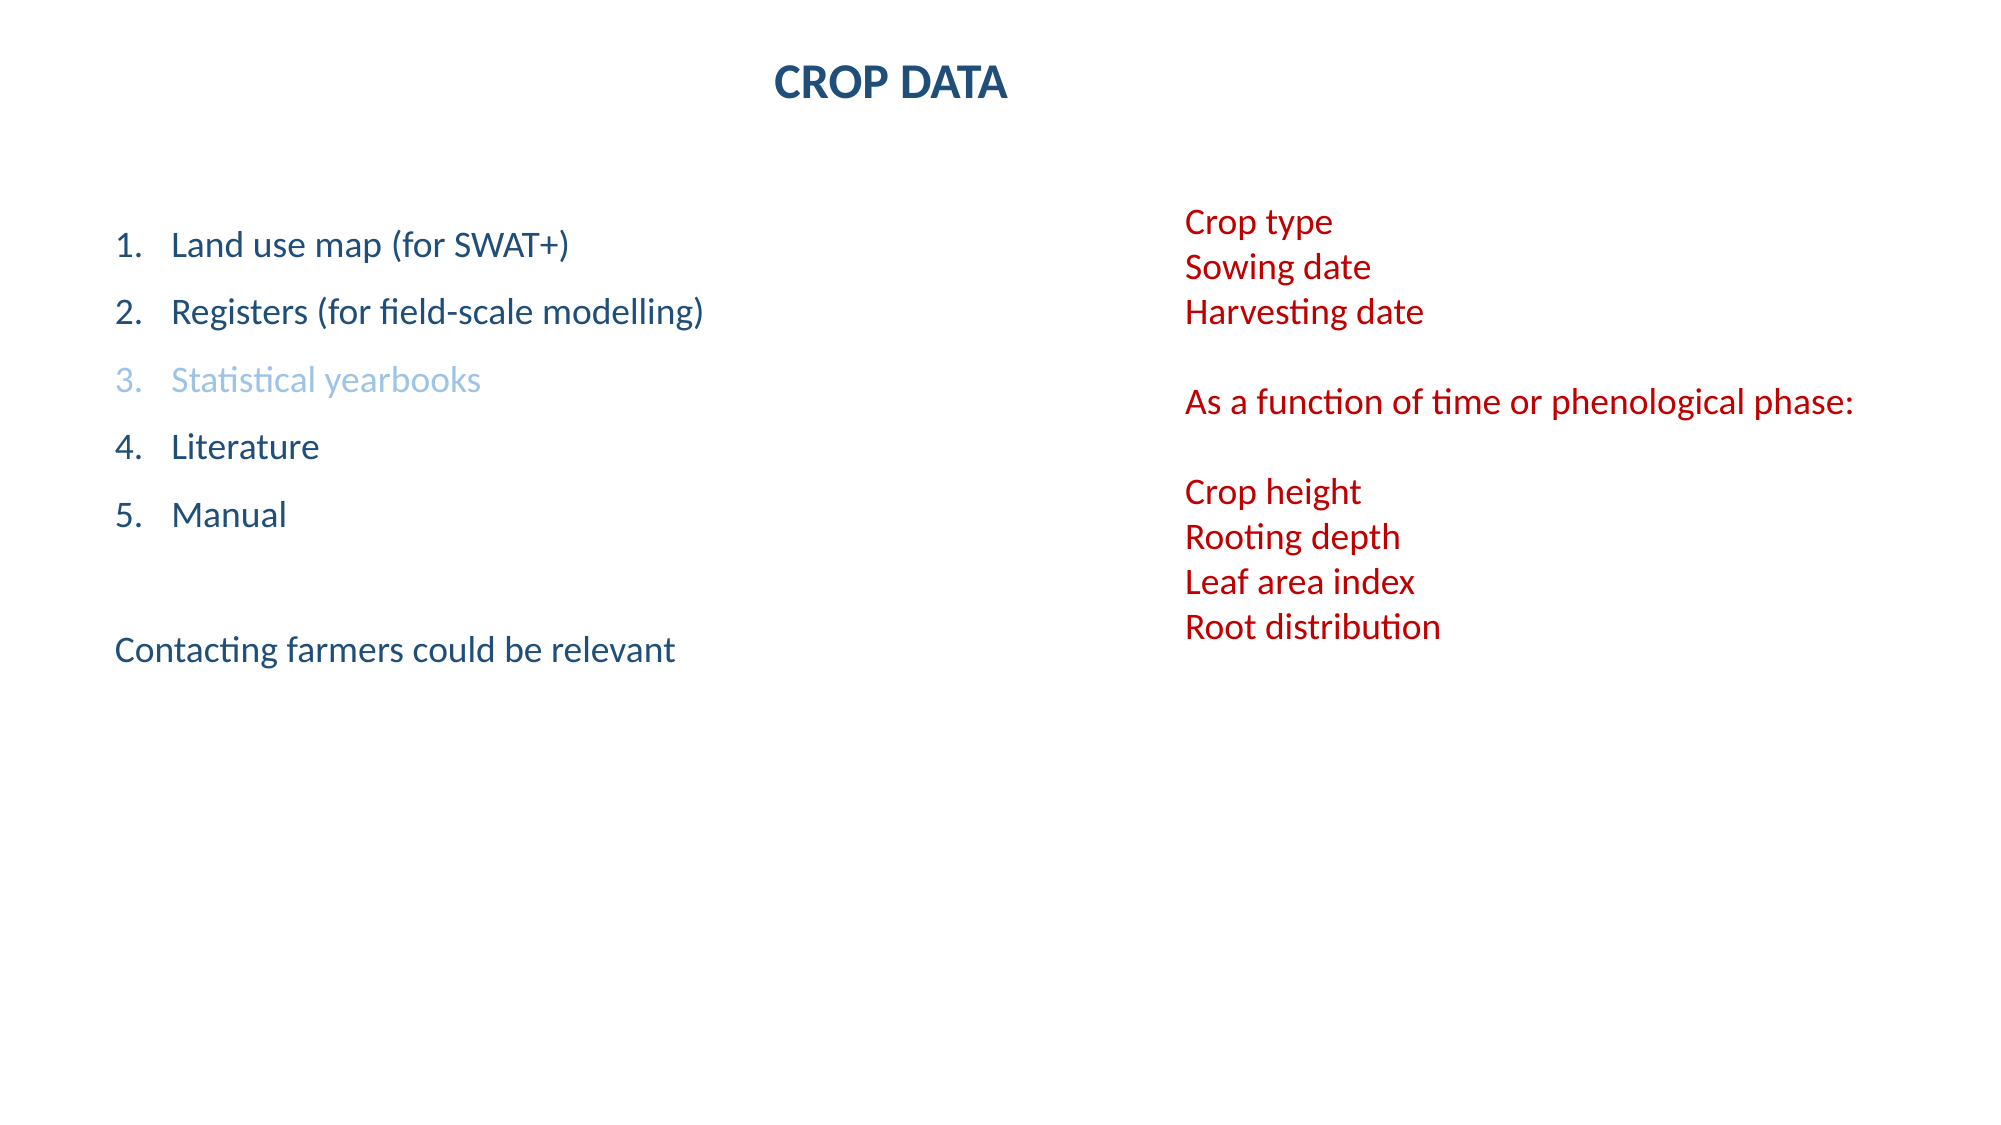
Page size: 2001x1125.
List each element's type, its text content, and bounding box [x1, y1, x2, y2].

text_box CROP DATA [146, 47, 1647, 128]
text_box Land use map (for SWAT+) Registers (for field-scale modelling) Statistical yearbooks Literature Manual Contacting farmers could be relevant [100, 189, 830, 745]
text_box Crop type Sowing date Harvesting date As a function of time or phenological phase: Crop height Rooting depth Leaf area index Root distribution [1170, 189, 1900, 745]
